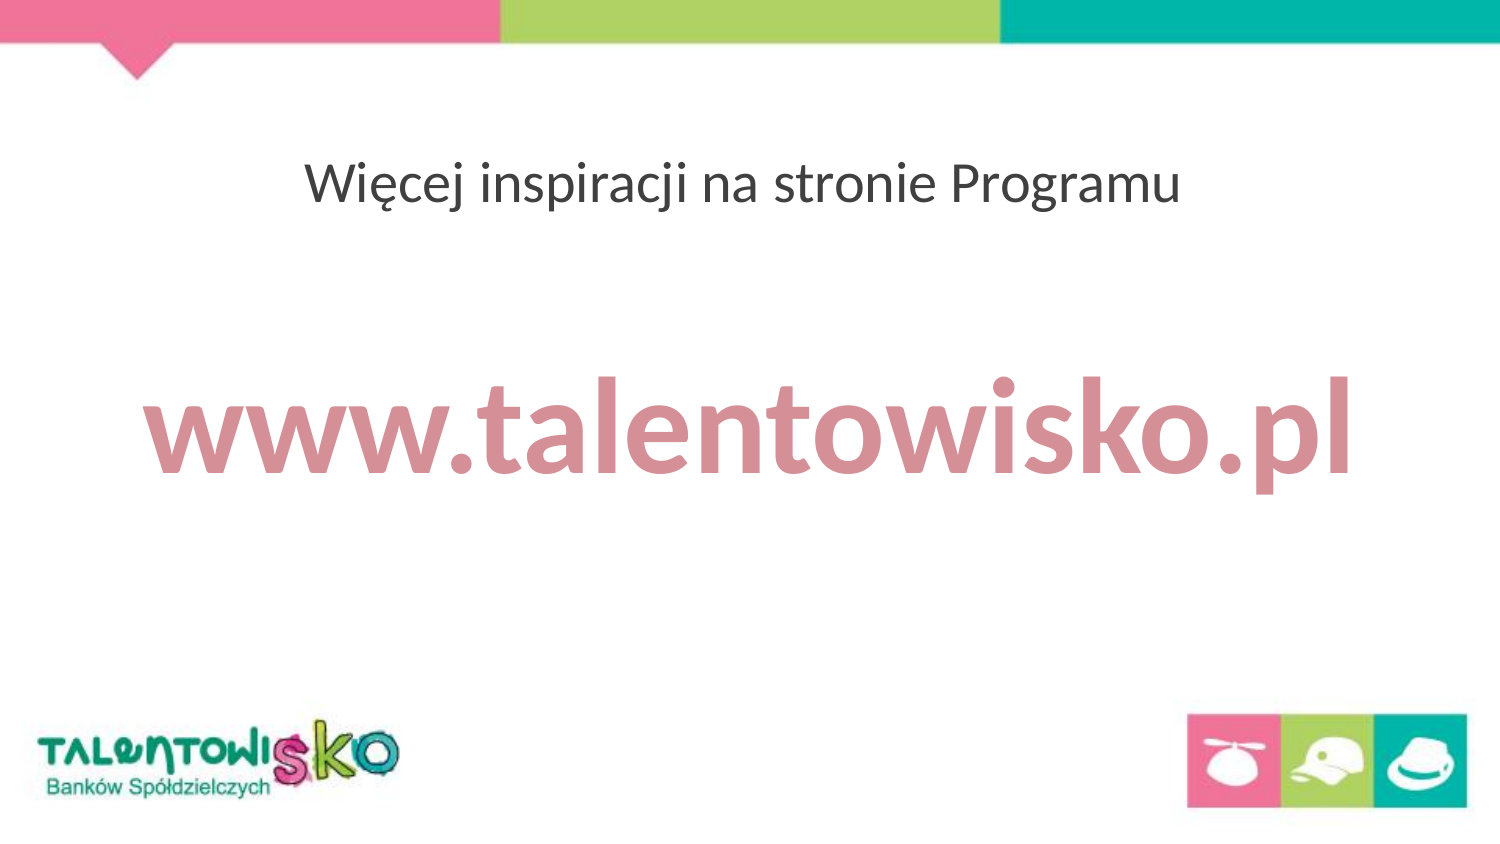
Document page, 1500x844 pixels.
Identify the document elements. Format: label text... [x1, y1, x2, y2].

picture [0, 0, 1500, 844]
text_box www.talentowisko.pl [123, 303, 1376, 509]
title Więcej inspiracji na stronie Programu [75, 91, 1425, 198]
